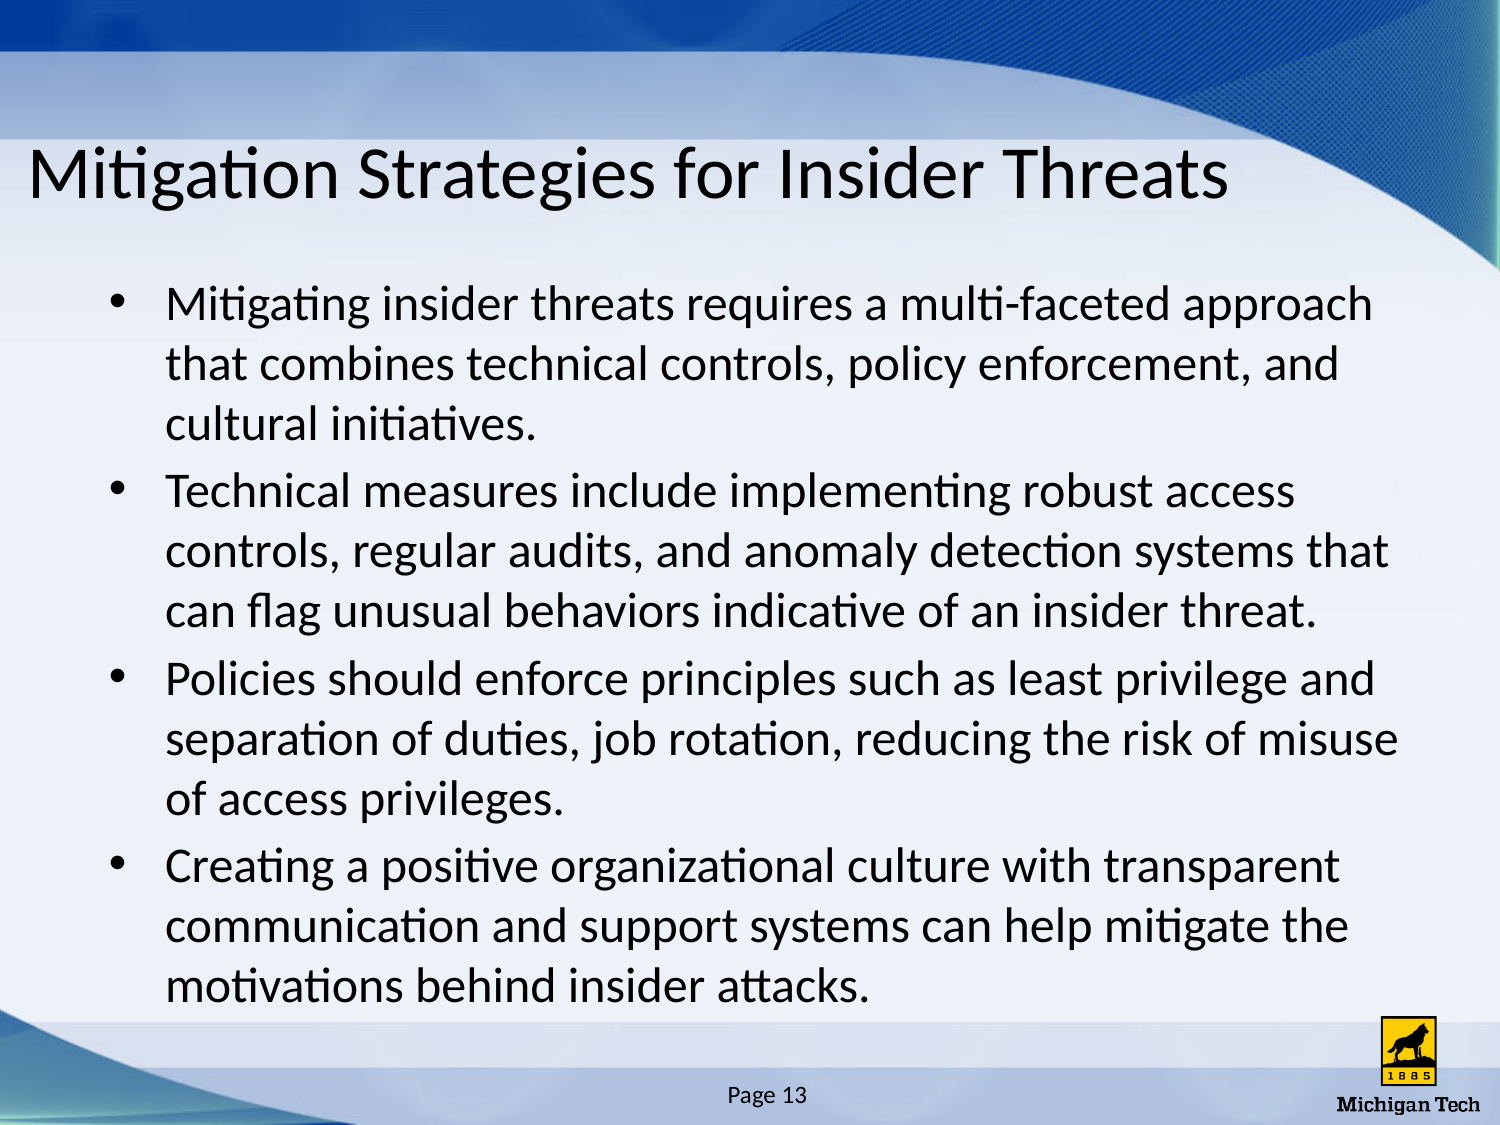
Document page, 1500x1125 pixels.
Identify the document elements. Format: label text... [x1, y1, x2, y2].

title Mitigation Strategies for Insider Threats [12, 75, 1263, 263]
picture [0, 0, 1500, 1125]
list Mitigating insider threats requires a multi-faceted approach that combines technical controls, policy enforcement, and cultural initiatives. Technical measures include implementing robust access controls, regular audits, and anomaly detection systems that can flag unusual behaviors indicative of an insider threat. Policies should enforce principles such as least privilege and separation of duties, job rotation, reducing the risk of misuse of access privileges. Creating a positive organizational culture with transparent communication and support systems can help mitigate the motivations behind insider attacks. [75, 262, 1425, 1063]
